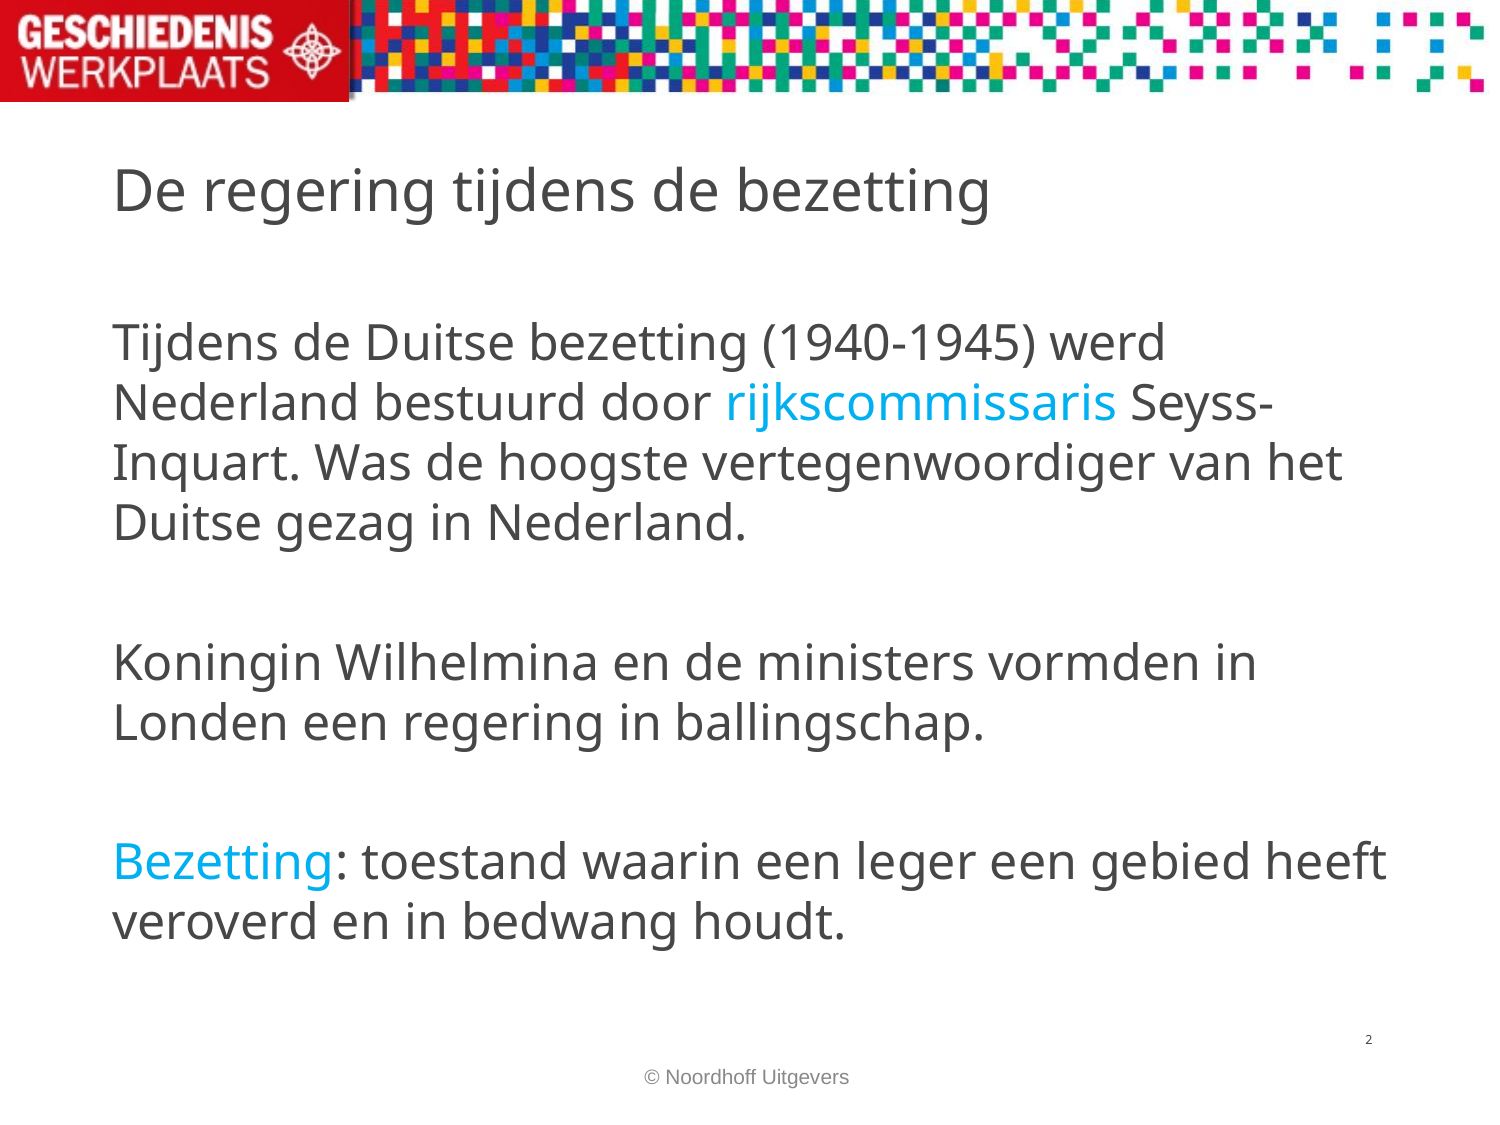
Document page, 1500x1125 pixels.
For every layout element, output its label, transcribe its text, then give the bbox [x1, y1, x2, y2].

list Tijdens de Duitse bezetting (1940-1945) werd Nederland bestuurd door rijkscommissaris Seyss-Inquart. Was de hoogste vertegenwoordiger van het Duitse gezag in Nederland. Koningin Wilhelmina en de ministers vormden in Londen een regering in ballingschap. Bezetting: toestand waarin een leger een gebied heeft veroverd en in bedwang houdt. [112, 302, 1409, 988]
title De regering tijdens de bezetting [112, 145, 1401, 256]
picture [0, 0, 1500, 1125]
slide_number 2 [1325, 1025, 1388, 1063]
text_box © Noordhoff Uitgevers [512, 1045, 988, 1106]
